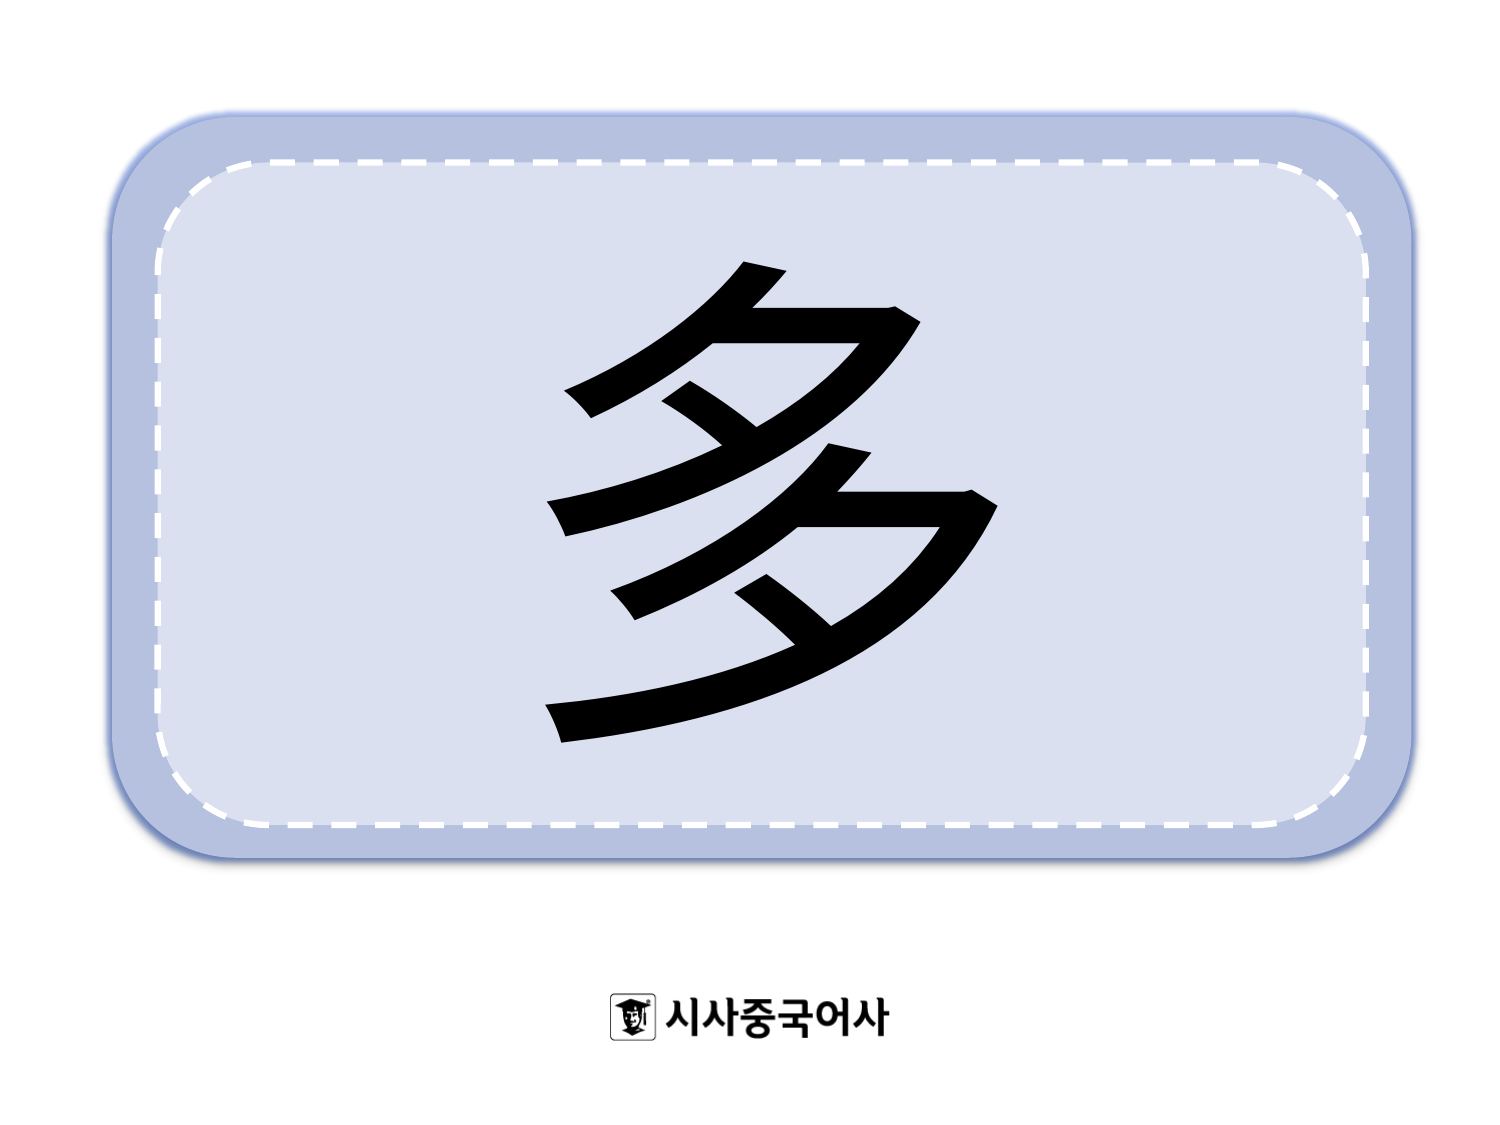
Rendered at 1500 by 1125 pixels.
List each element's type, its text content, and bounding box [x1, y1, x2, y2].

picture [602, 987, 898, 1047]
text_box 多 [162, 160, 1371, 824]
